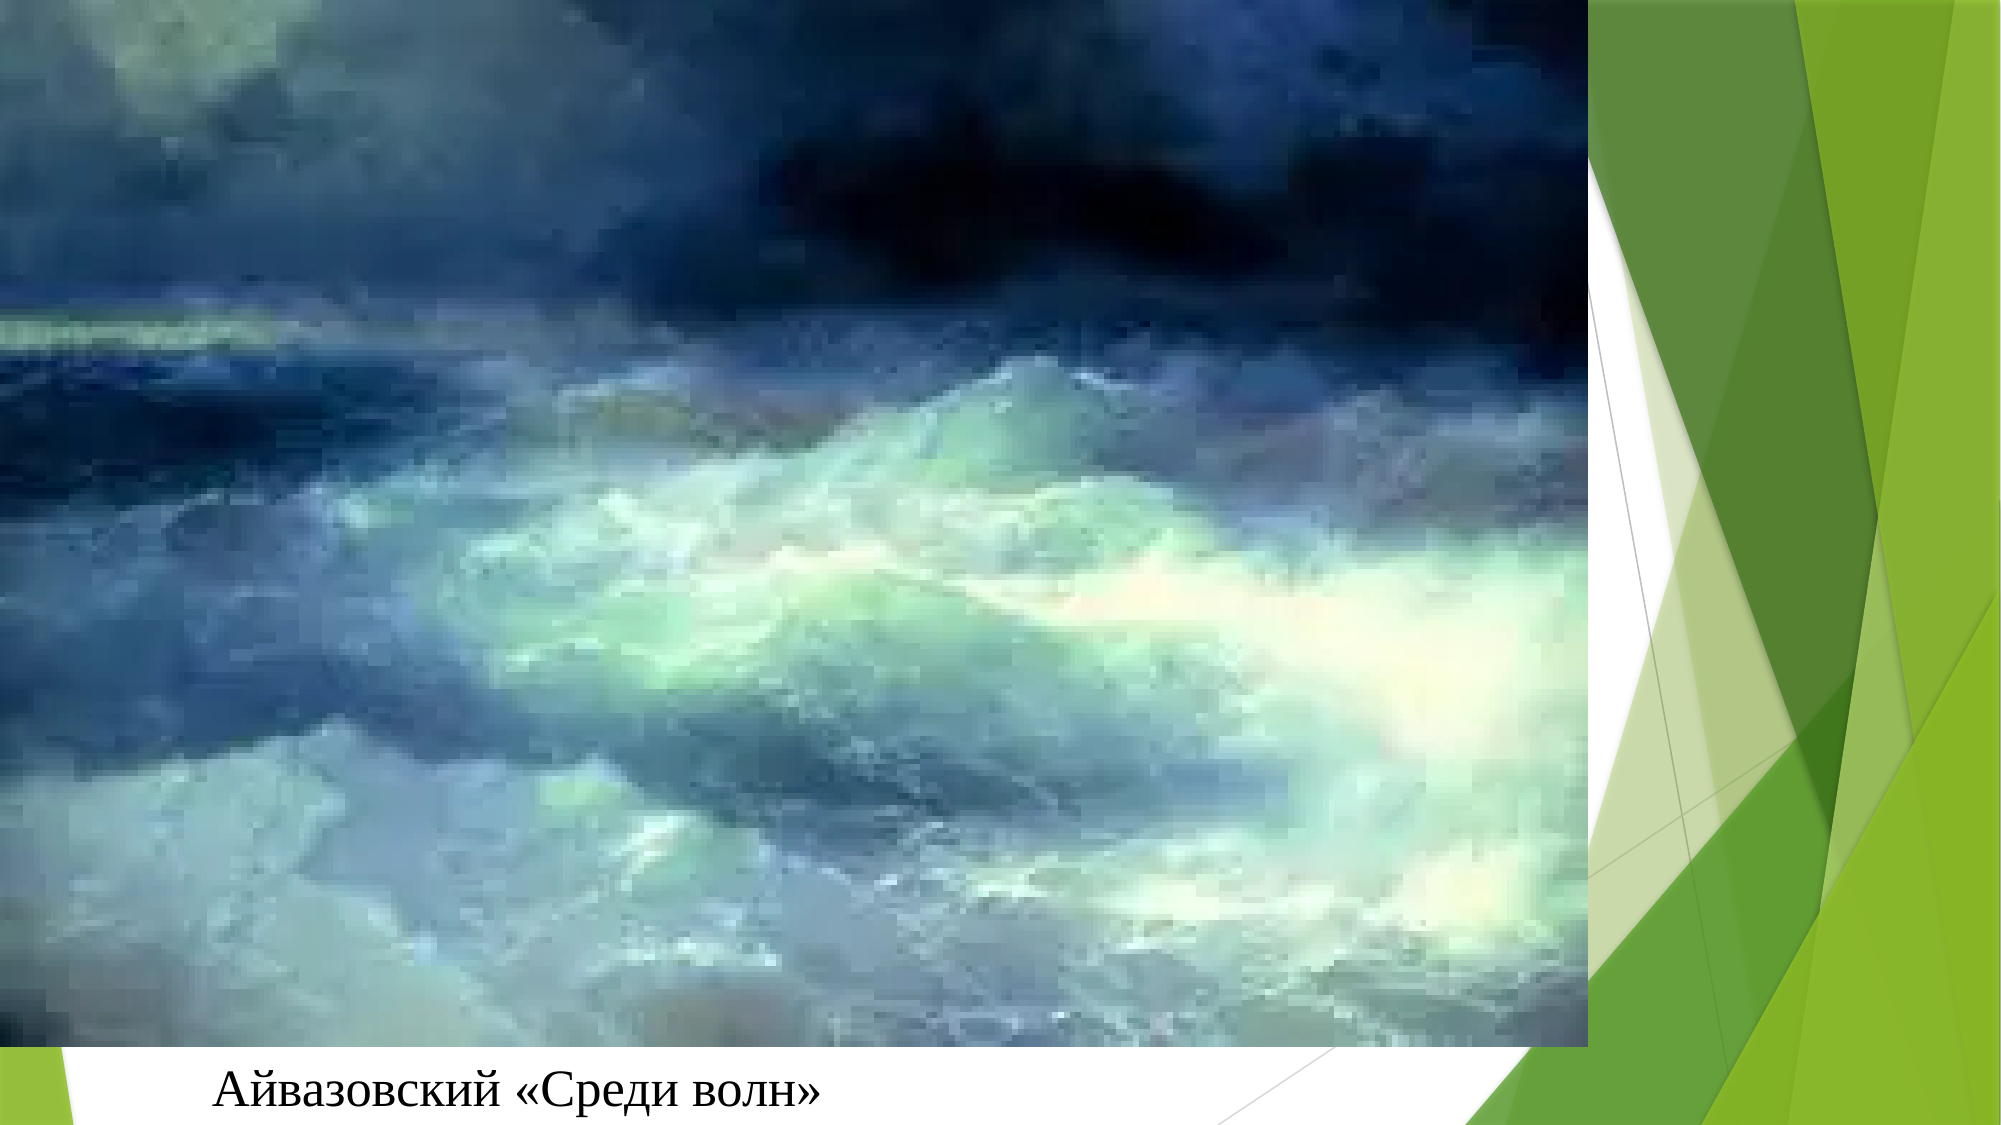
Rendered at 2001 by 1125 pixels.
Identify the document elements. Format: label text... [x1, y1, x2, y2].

picture [0, 0, 1588, 1048]
title Айвазовский «Среди волн» [196, 1046, 1608, 1125]
